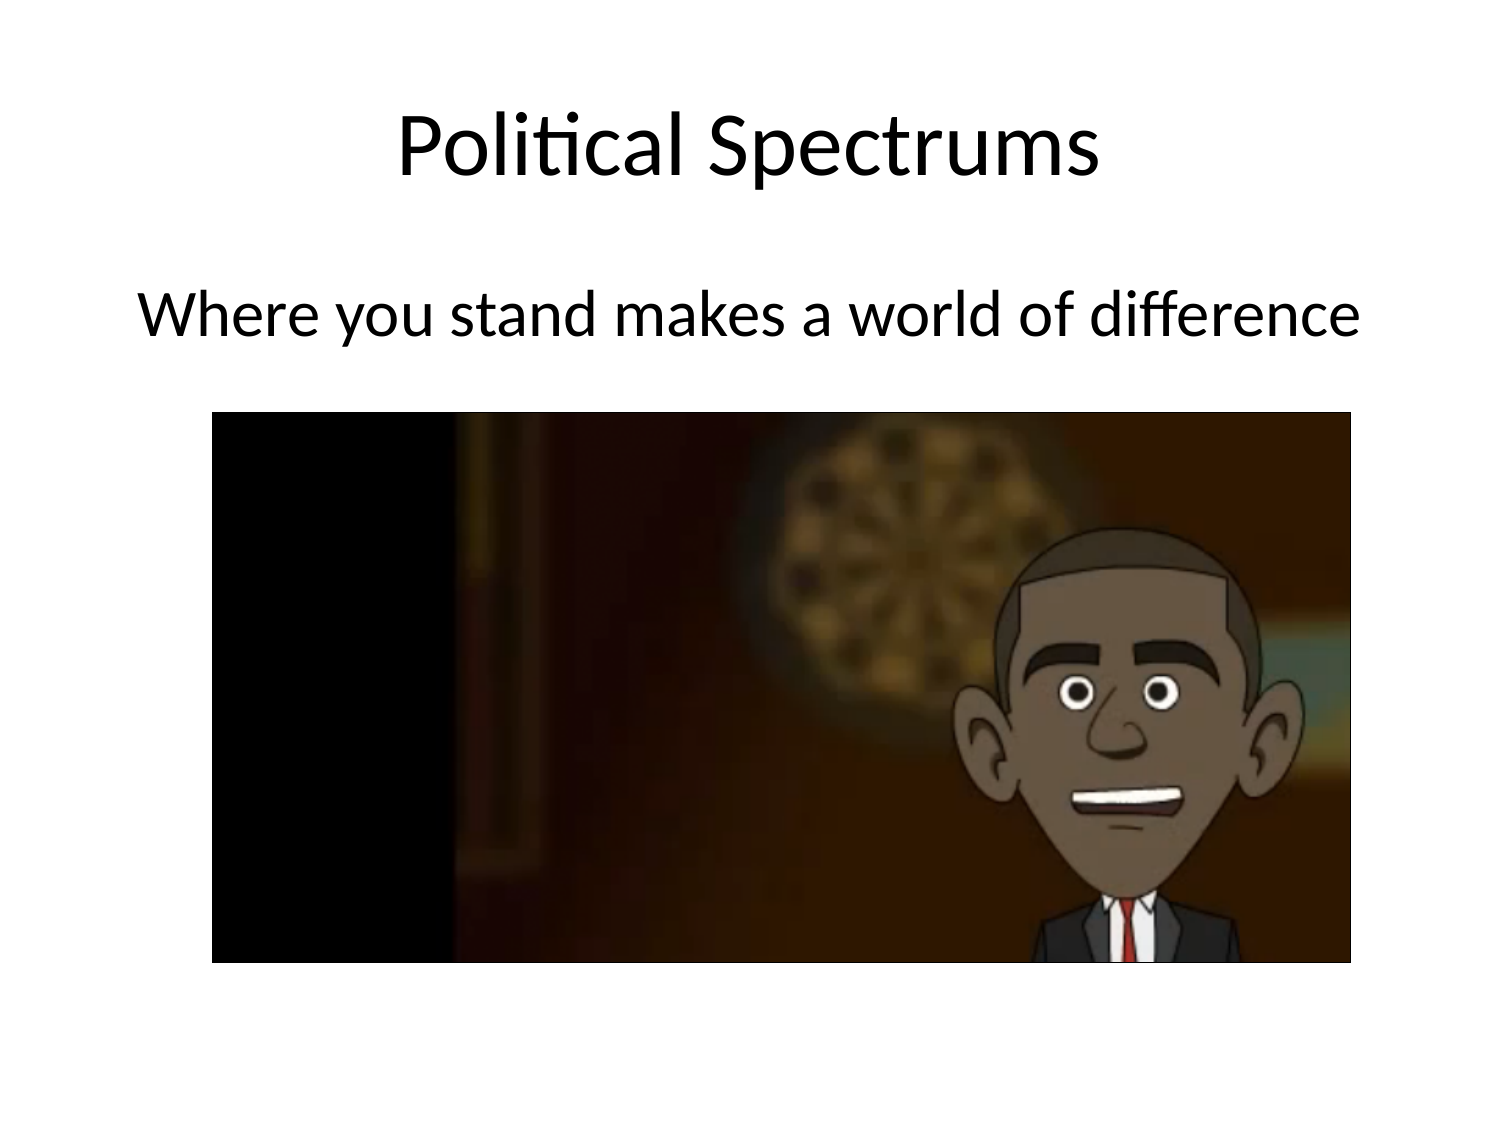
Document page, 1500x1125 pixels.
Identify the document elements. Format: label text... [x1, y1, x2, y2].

picture [213, 413, 1350, 962]
title Political Spectrums [75, 45, 1425, 233]
list Where you stand makes a world of difference [75, 262, 1425, 1005]
